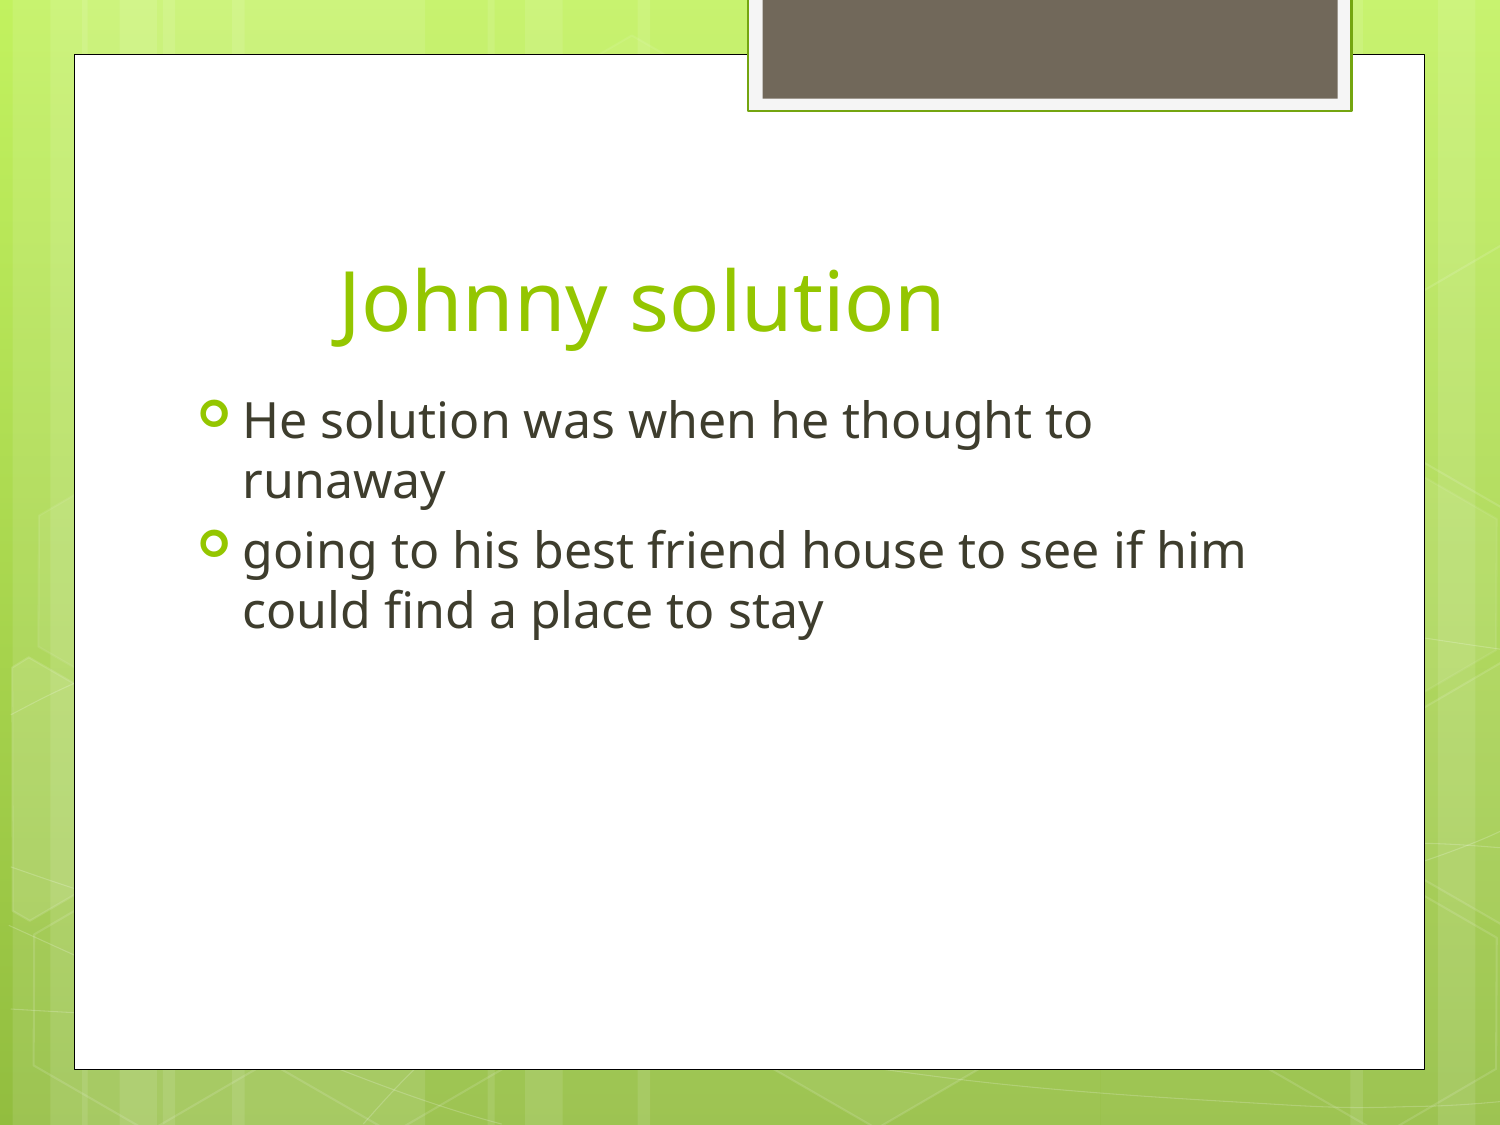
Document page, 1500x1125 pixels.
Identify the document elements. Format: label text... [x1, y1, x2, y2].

list He solution was when he thought to runaway going to his best friend house to see if him could find a place to stay [171, 381, 1283, 957]
title Johnny solution [171, 168, 1324, 357]
